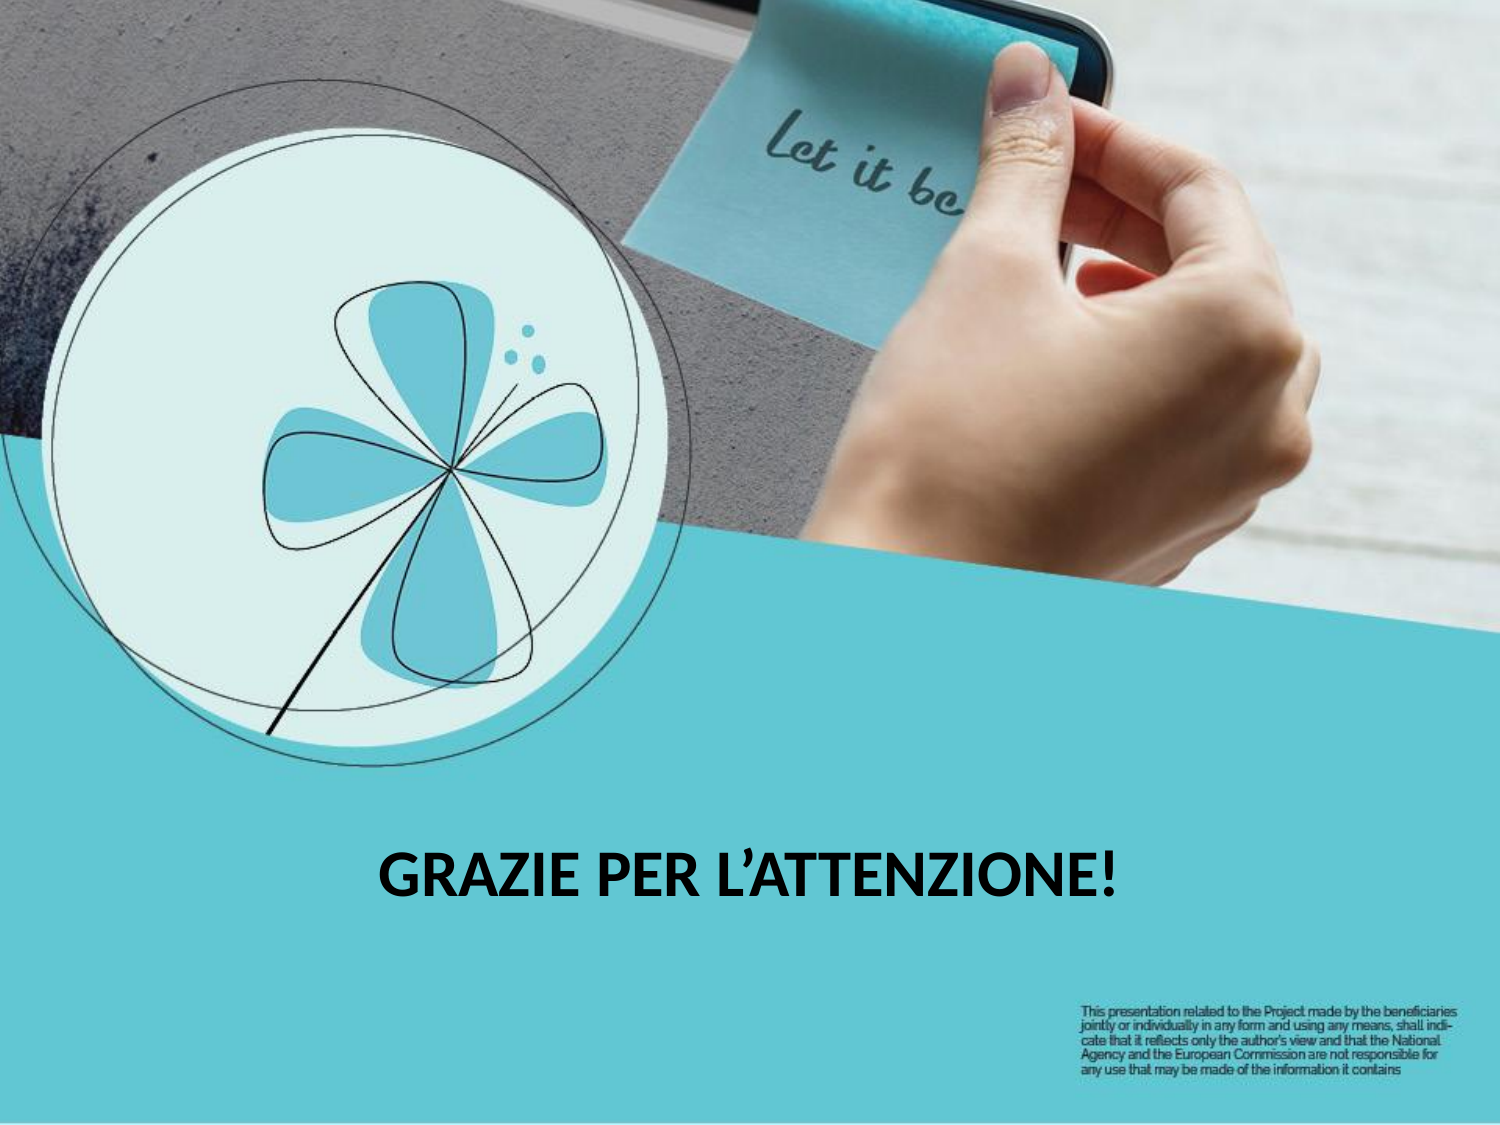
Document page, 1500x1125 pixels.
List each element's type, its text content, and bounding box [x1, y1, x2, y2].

picture [0, 0, 1500, 1125]
text_box GRAZIE PER L’ATTENZIONE! [247, 822, 1253, 918]
